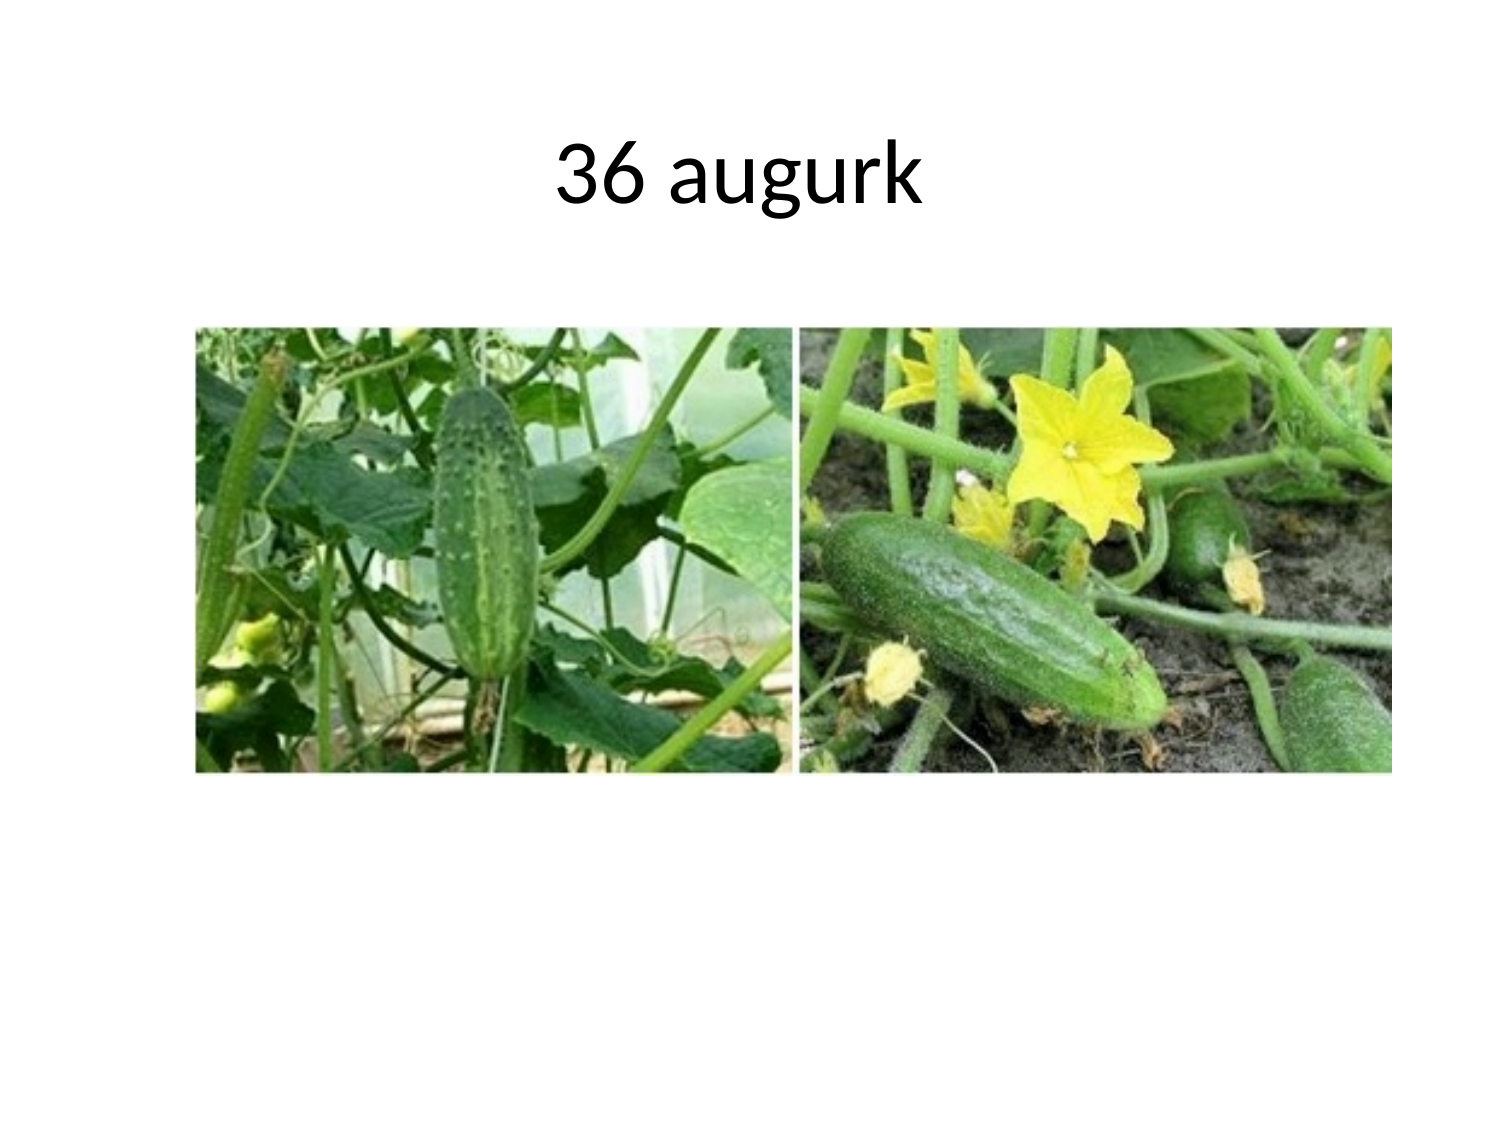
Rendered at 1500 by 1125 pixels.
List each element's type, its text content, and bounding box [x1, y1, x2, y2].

picture [194, 326, 1393, 776]
title 36 augurk [112, 78, 1388, 256]
